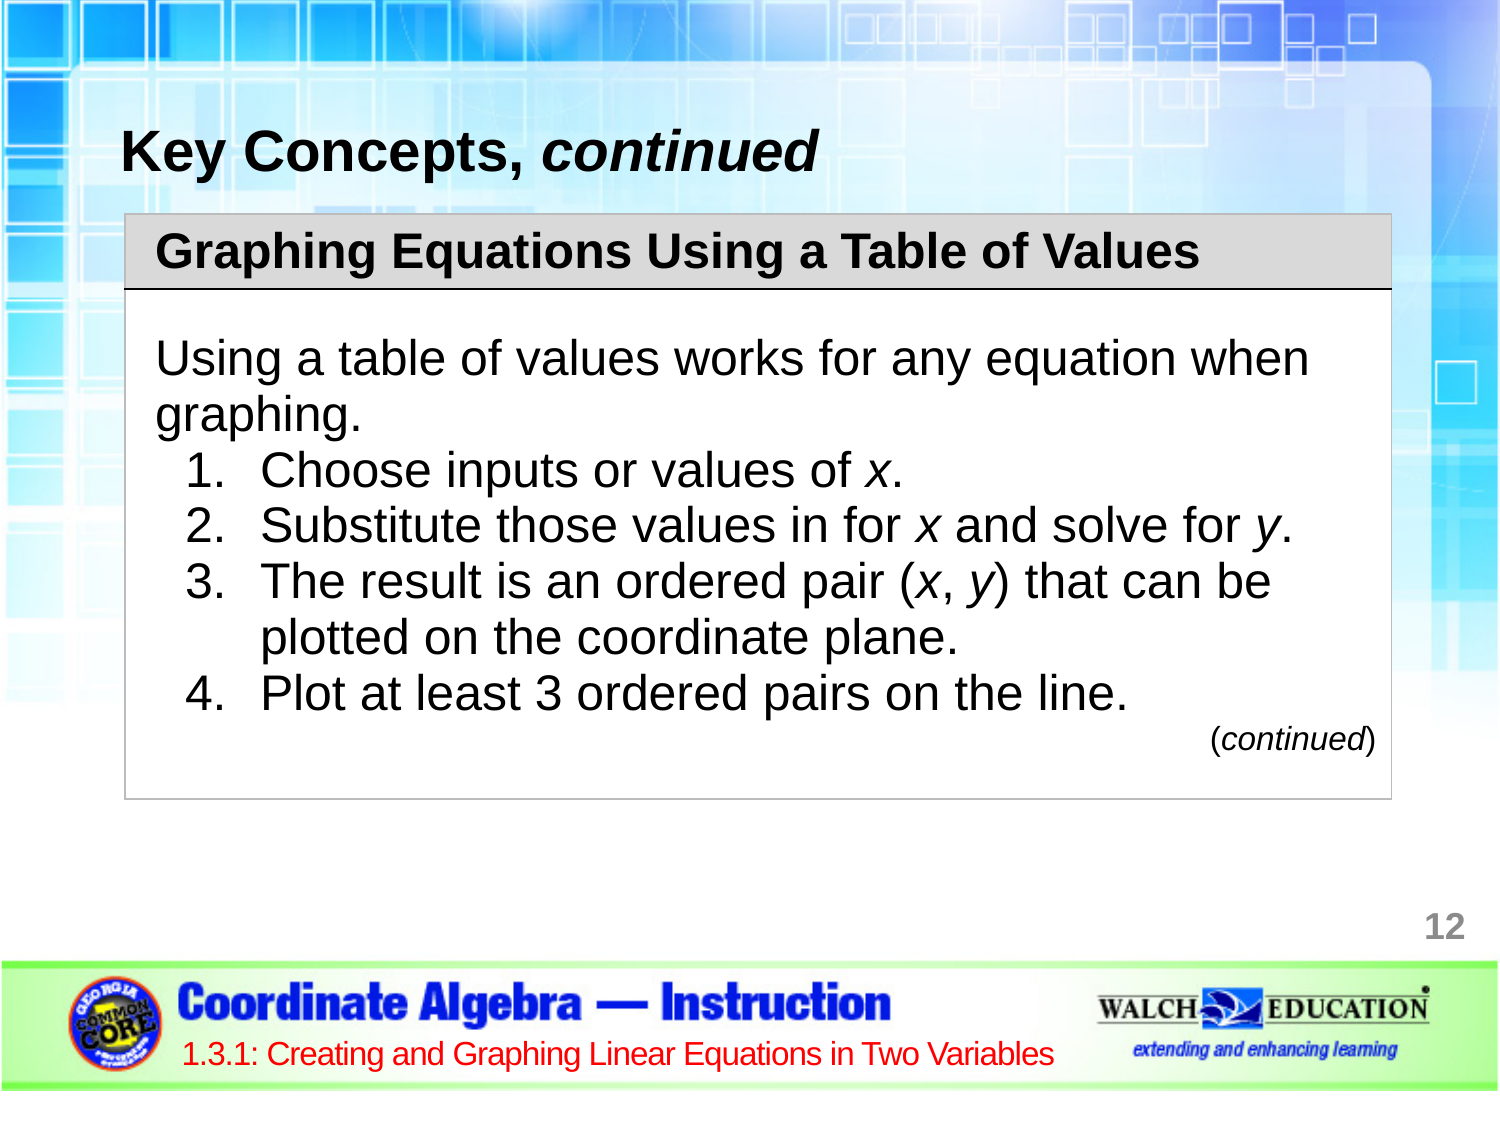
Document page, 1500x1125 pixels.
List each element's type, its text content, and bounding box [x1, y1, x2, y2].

subtitle Key Concepts, continued [105, 105, 1394, 925]
picture [1, 0, 1500, 1091]
table_header Graphing Equations Using a Table of Values [126, 215, 1391, 288]
list 1.3.1: Creating and Graphing Linear Equations in Two Variables [166, 1024, 1150, 1069]
slide_number 12 [1361, 901, 1481, 949]
table_cell Using a table of values works for any equation when graphing. Choose inputs or values of x. Substitute those values in for x and solve for y. The result is an ordered pair (x, y) that can be plotted on the coordinate plane. Plot at least 3 ordered pairs on the line. (continued) [126, 290, 1391, 798]
